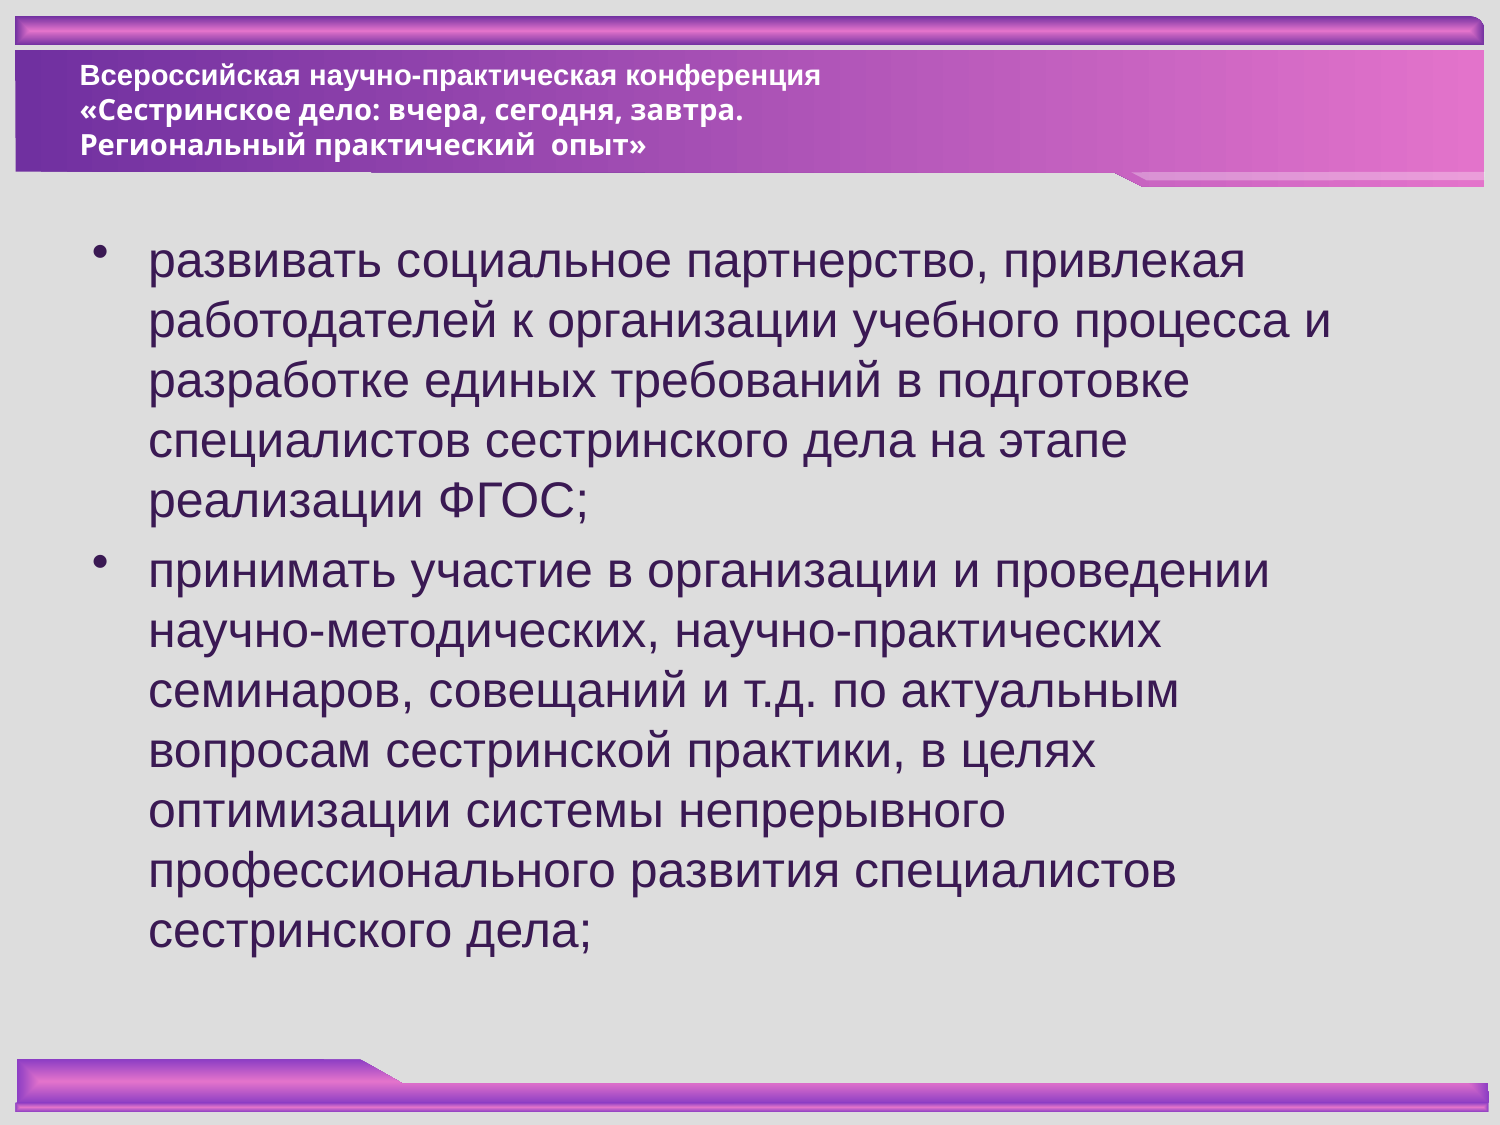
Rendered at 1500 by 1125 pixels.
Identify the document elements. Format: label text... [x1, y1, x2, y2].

list развивать социальное партнерство, привлекая работодателей к организации учебного процесса и разработке единых требований в подготовке специалистов сестринского дела на этапе реализации ФГОС; принимать участие в организации и проведении научно-методических, научно-практических семинаров, совещаний и т.д. по актуальным вопросам сестринской практики, в целях оптимизации системы непрерывного профессионального развития специалистов сестринского дела; [76, 220, 1427, 997]
